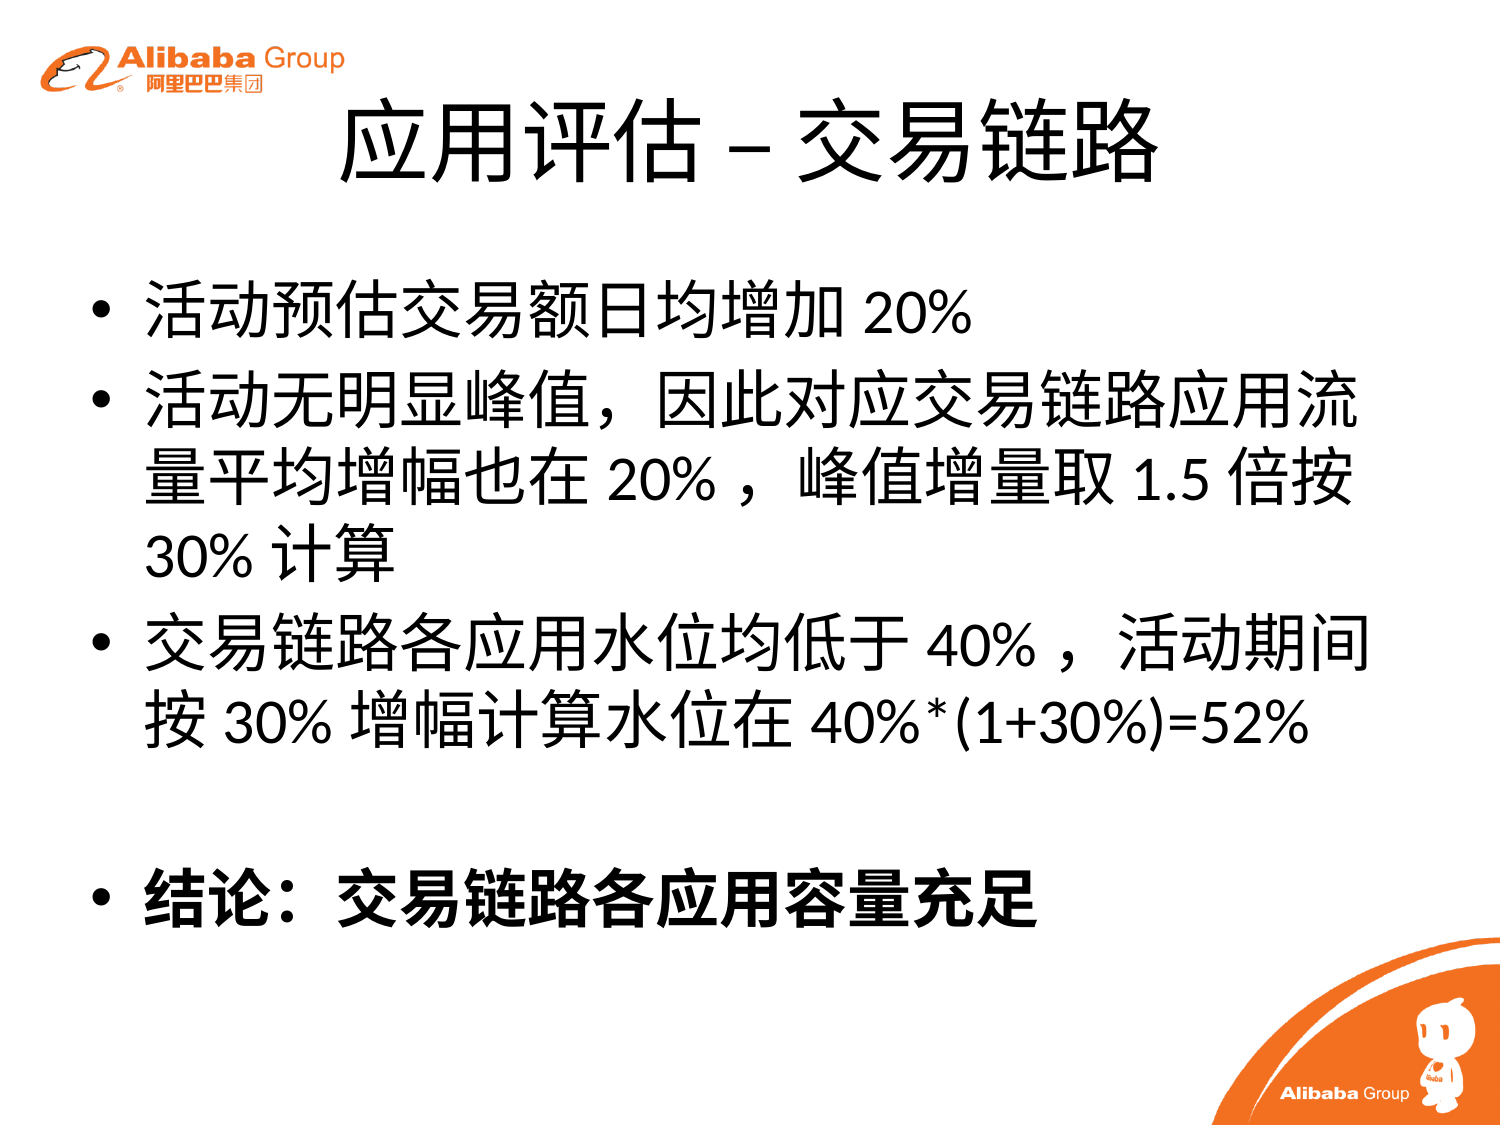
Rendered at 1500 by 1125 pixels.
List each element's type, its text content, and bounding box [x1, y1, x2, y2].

list 活动预估交易额日均增加20% 活动无明显峰值，因此对应交易链路应用流量平均增幅也在20%，峰值增量取1.5倍按30%计算 交易链路各应用水位均低于40%，活动期间按30%增幅计算水位在40%*(1+30%)=52% 结论：交易链路各应用容量充足 [75, 262, 1425, 1005]
picture [0, 0, 1500, 1125]
title 应用评估 – 交易链路 [75, 45, 1425, 233]
